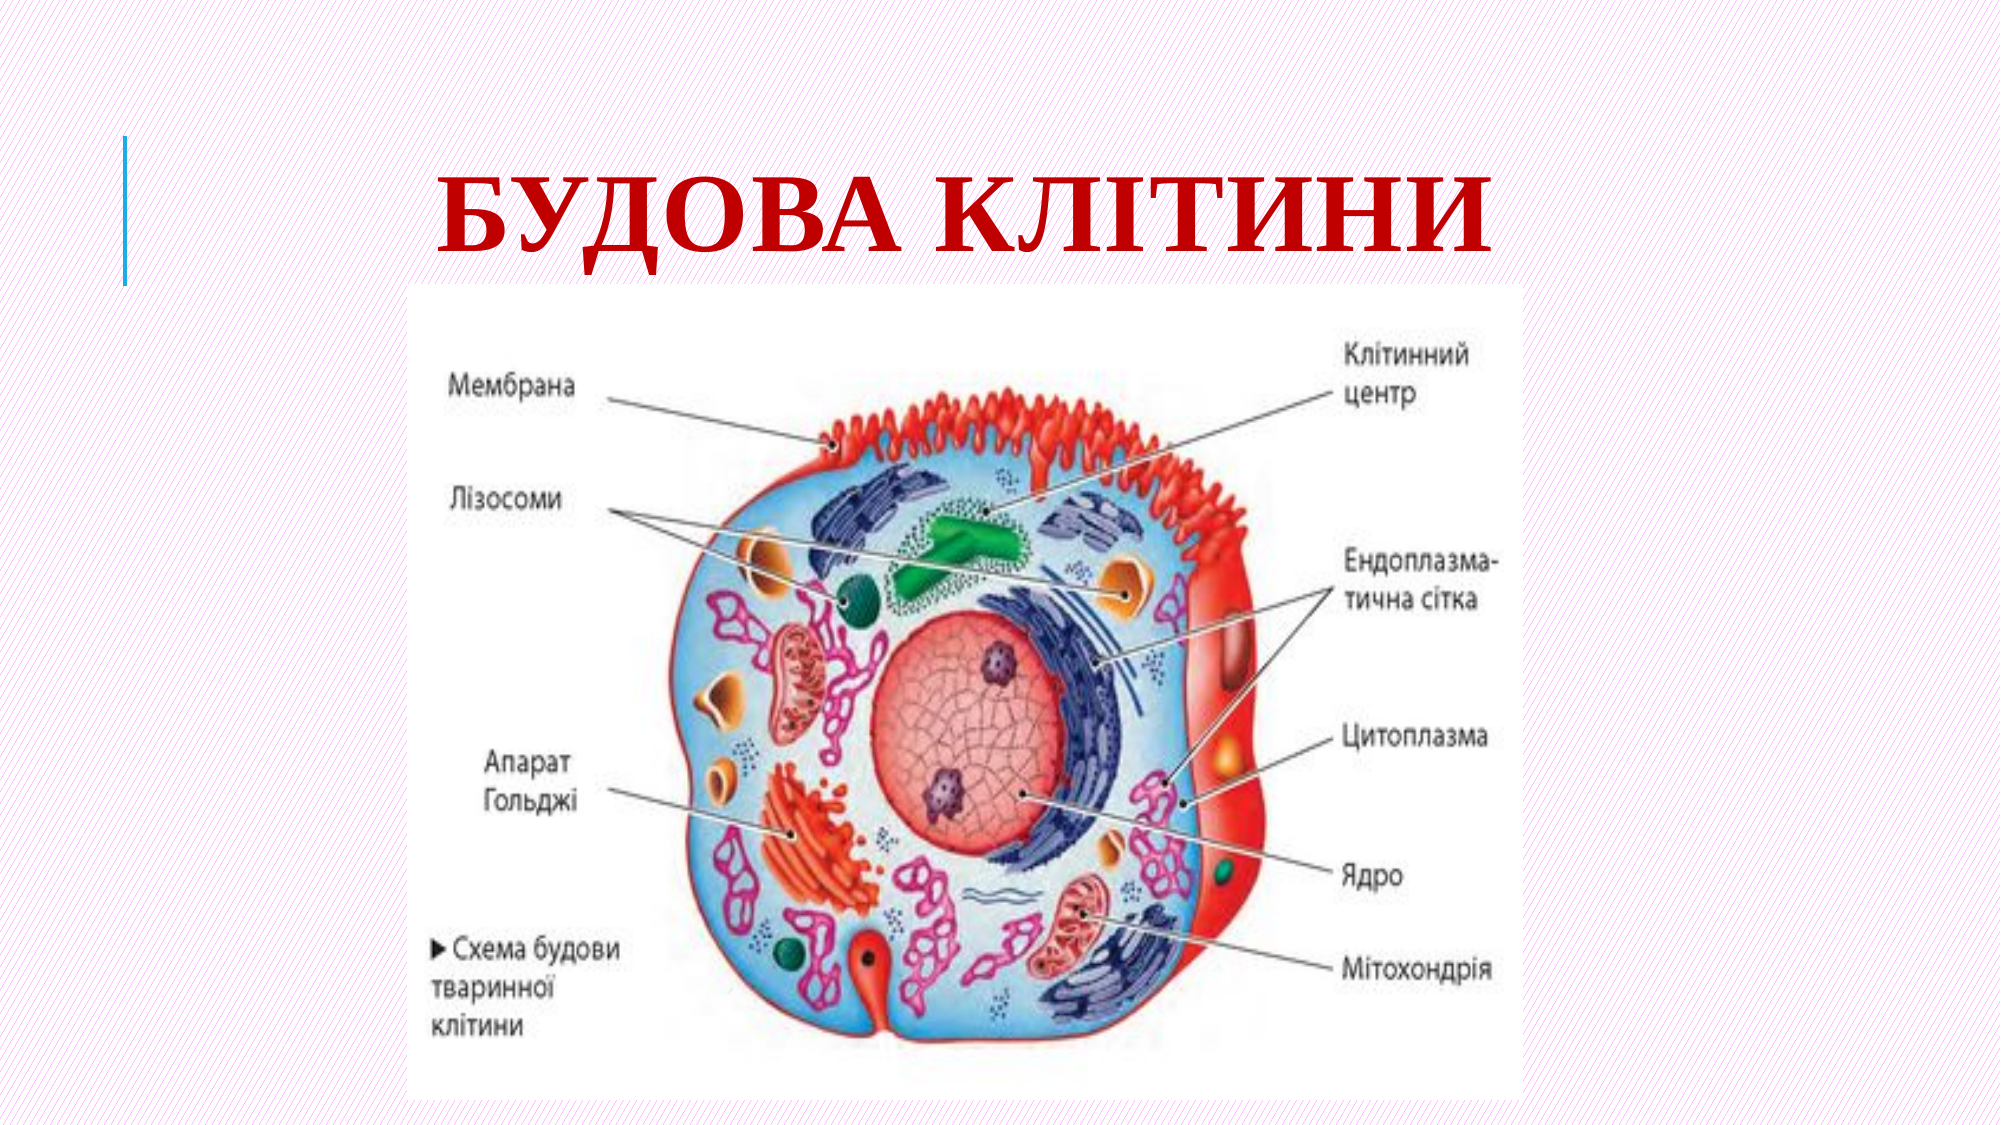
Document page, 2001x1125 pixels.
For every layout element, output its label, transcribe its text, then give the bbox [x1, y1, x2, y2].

title Будова клітини [168, 96, 1763, 342]
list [407, 284, 1524, 1101]
